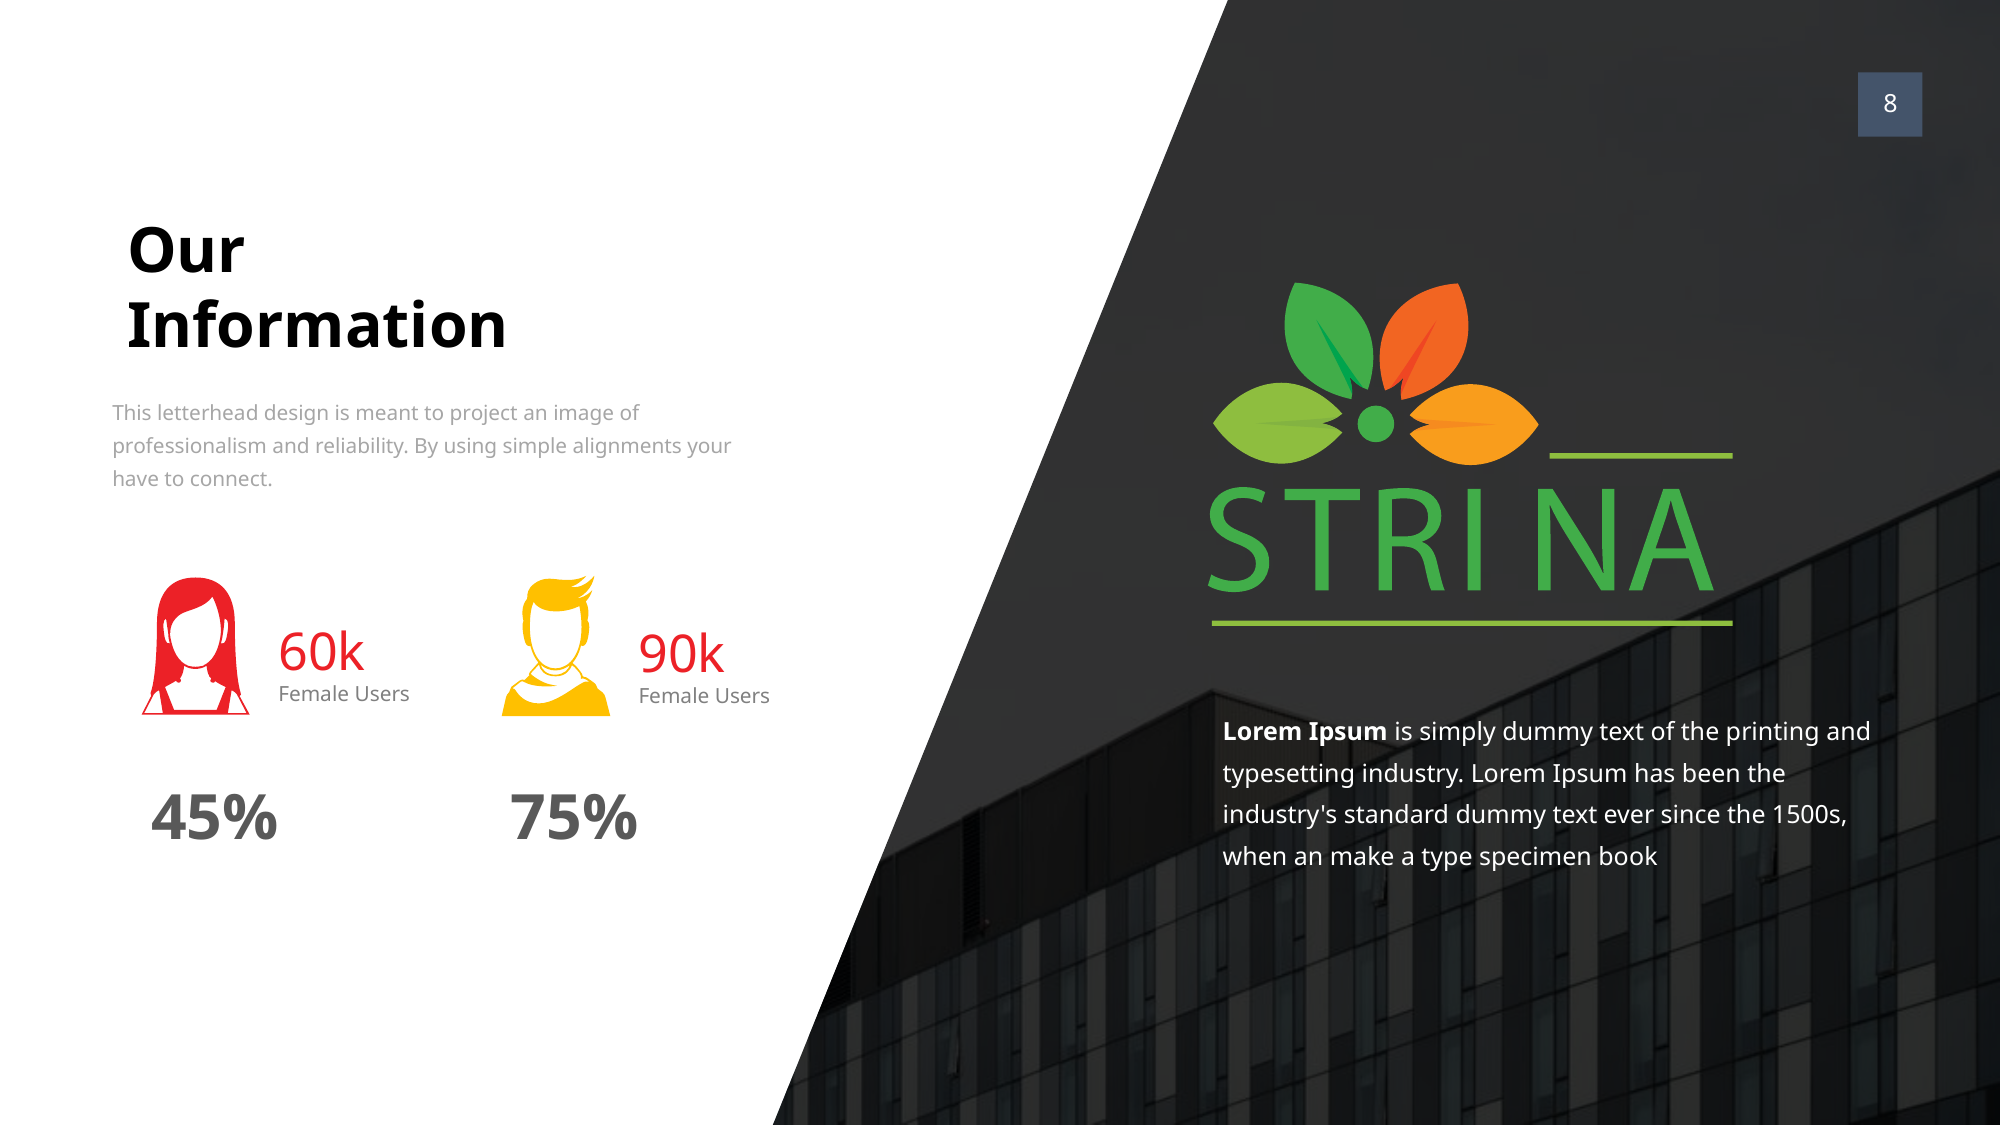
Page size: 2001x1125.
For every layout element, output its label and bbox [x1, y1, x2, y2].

picture [772, 0, 2000, 1125]
text_box [112, 202, 823, 861]
text_box [1207, 282, 1904, 880]
